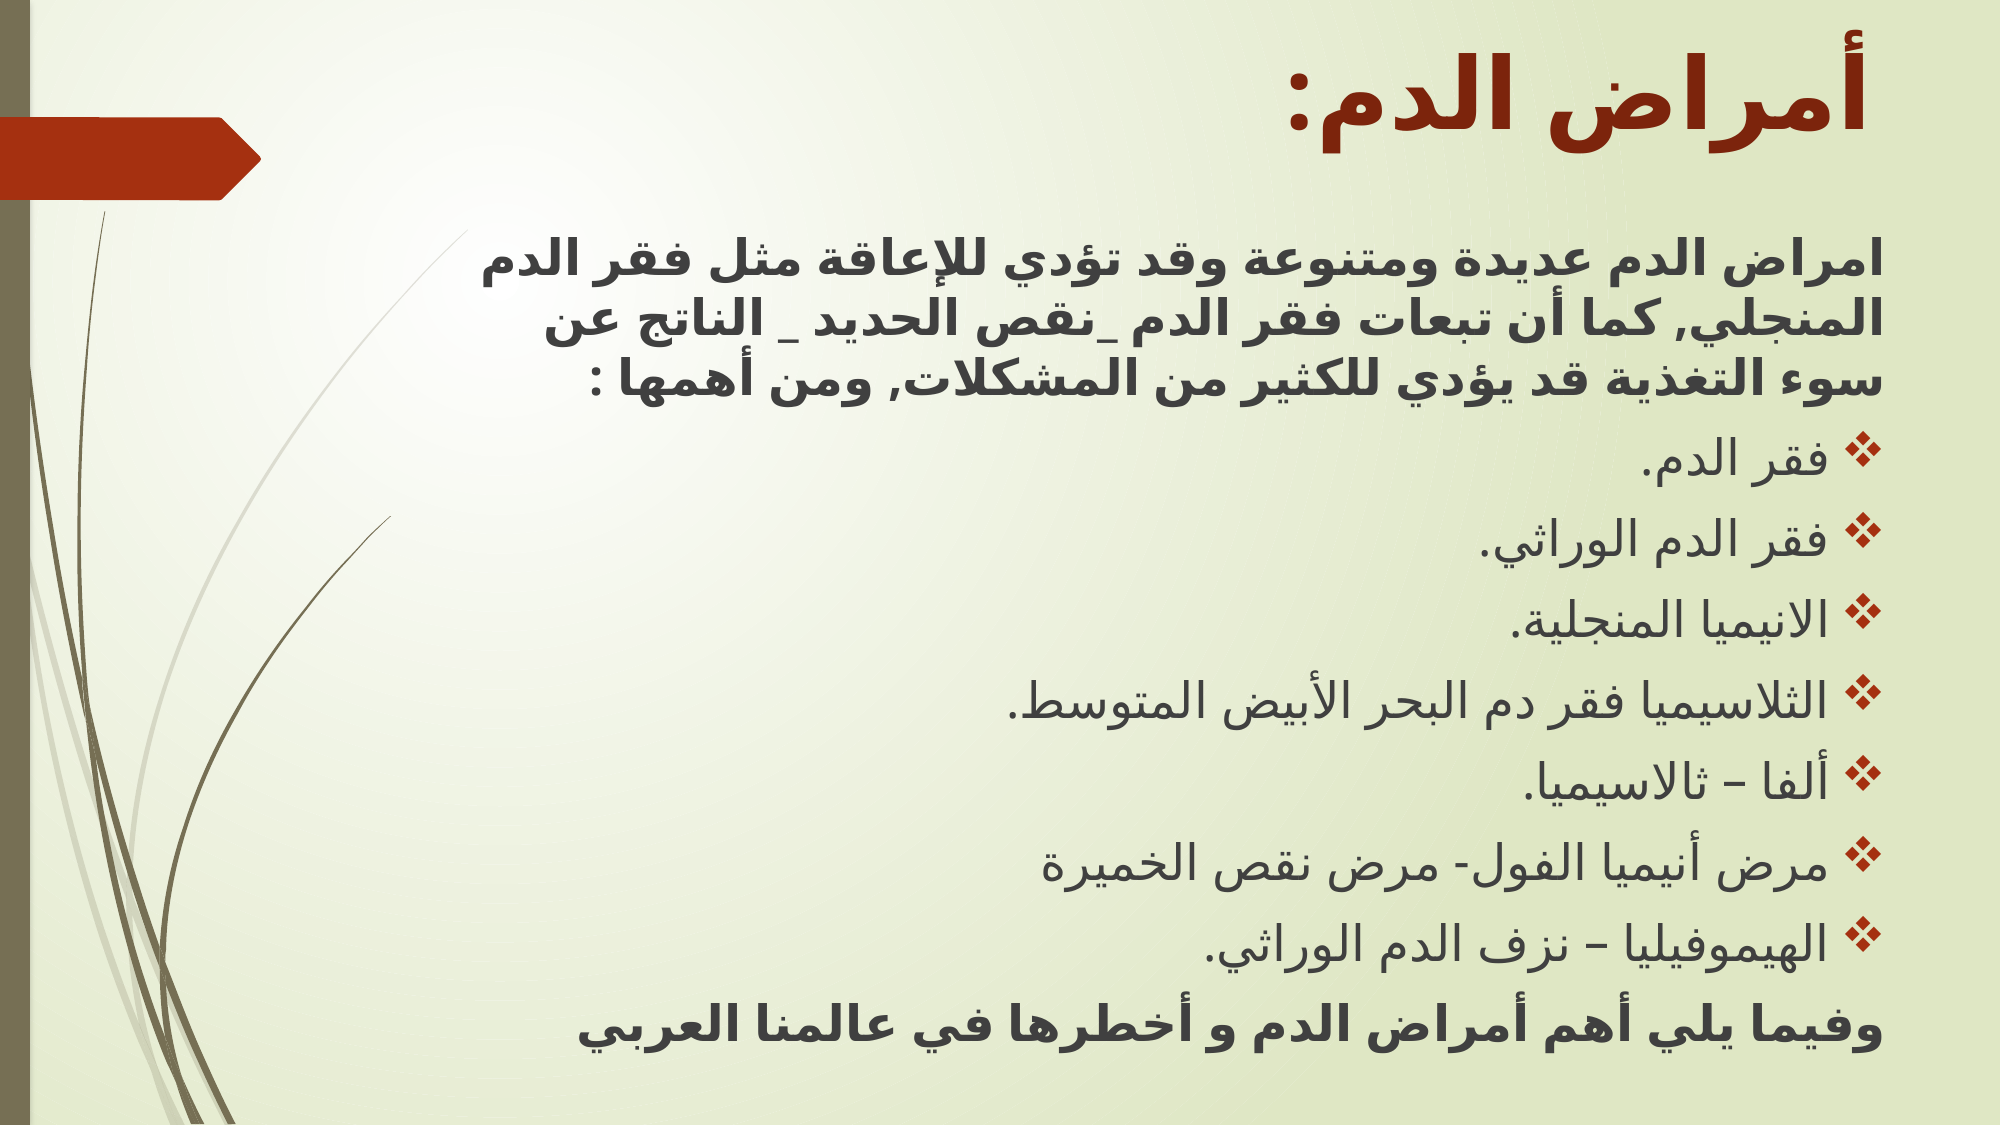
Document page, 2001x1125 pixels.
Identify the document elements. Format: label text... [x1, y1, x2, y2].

title أمراض الدم: [425, 22, 1888, 233]
list امراض الدم عديدة ومتنوعة وقد تؤدي للإعاقة مثل فقر الدم المنجلي, كما أن تبعات فقر الدم _نقص الحديد _ الناتج عن سوء التغذية قد يؤدي للكثير من المشكلات, ومن أهمها : فقر الدم. فقر الدم الوراثي. الانيميا المنجلية. الثلاسيميا فقر دم البحر الأبيض المتوسط. ألفا – ثالاسيميا. مرض أنيميا الفول- مرض نقص الخميرة الهيموفيليا – نزف الدم الوراثي. وفيما يلي أهم أمراض الدم و أخطرها في عالمنا العربي [439, 217, 1902, 1038]
